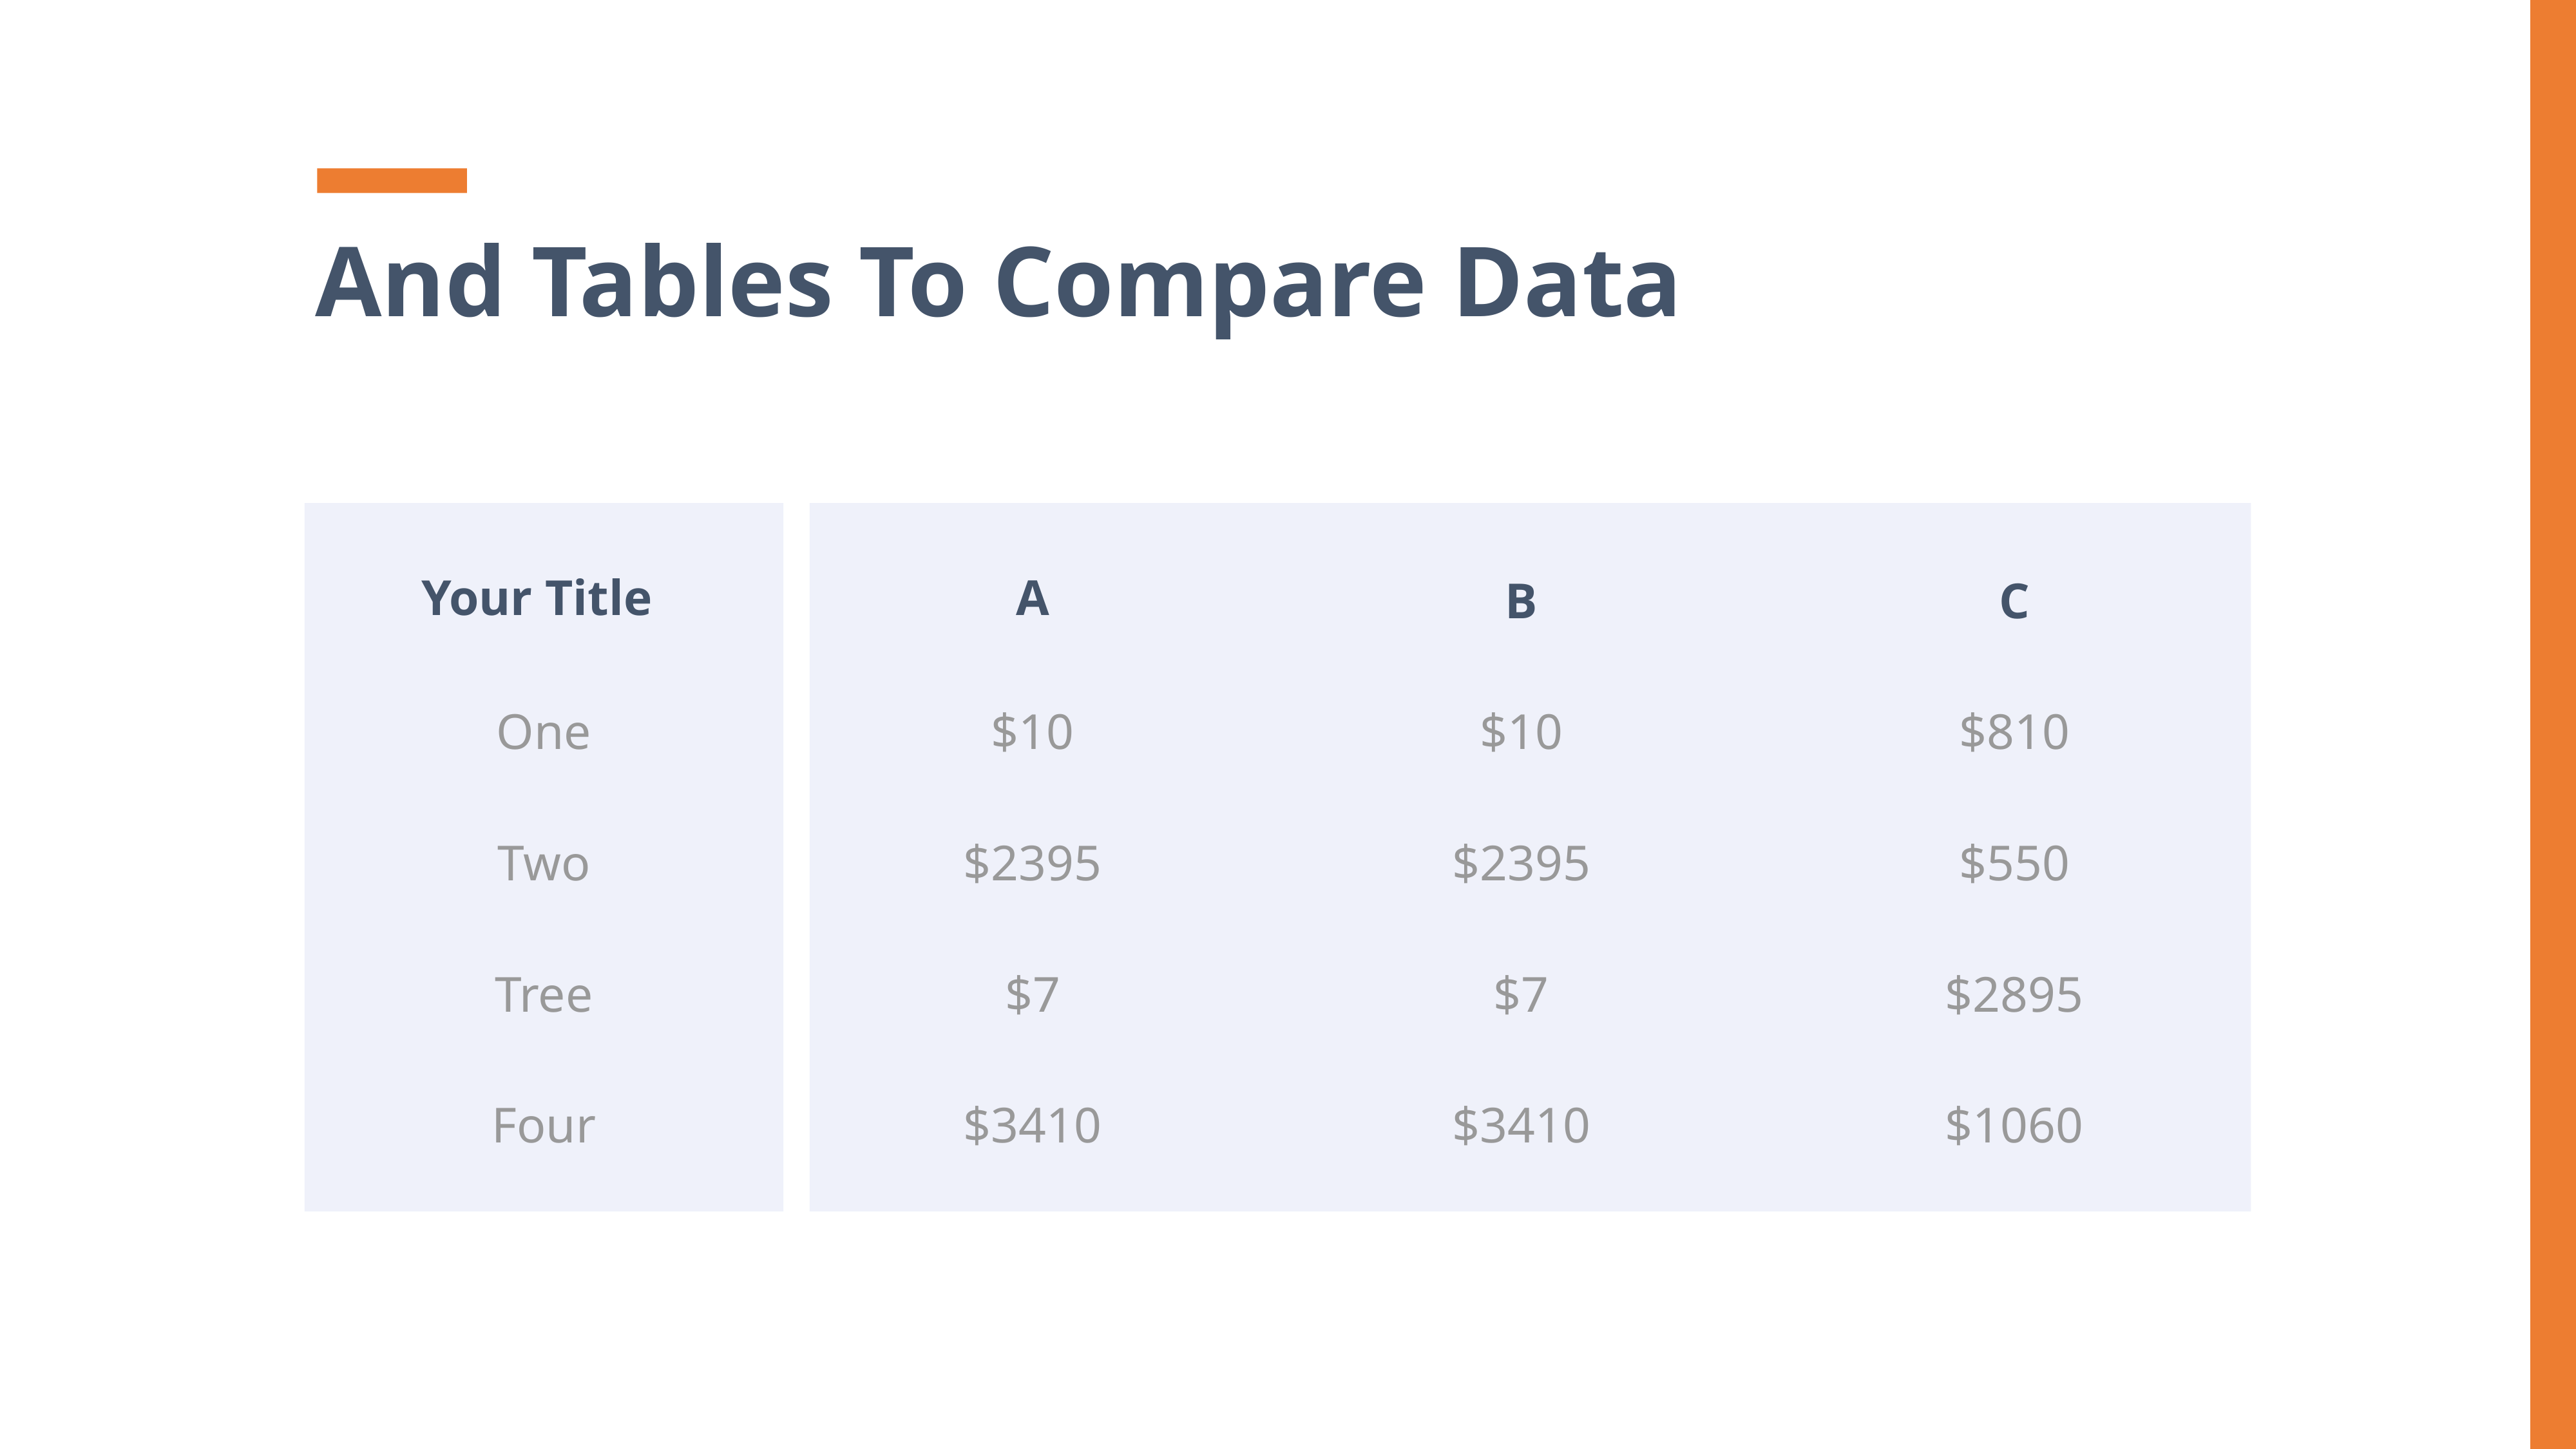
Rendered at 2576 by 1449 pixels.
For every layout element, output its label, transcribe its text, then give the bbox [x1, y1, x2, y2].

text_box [304, 503, 2251, 1212]
text_box And Tables To Compare Data [305, 214, 1798, 341]
text_box [316, 167, 468, 194]
text_box [2530, 0, 2576, 1449]
